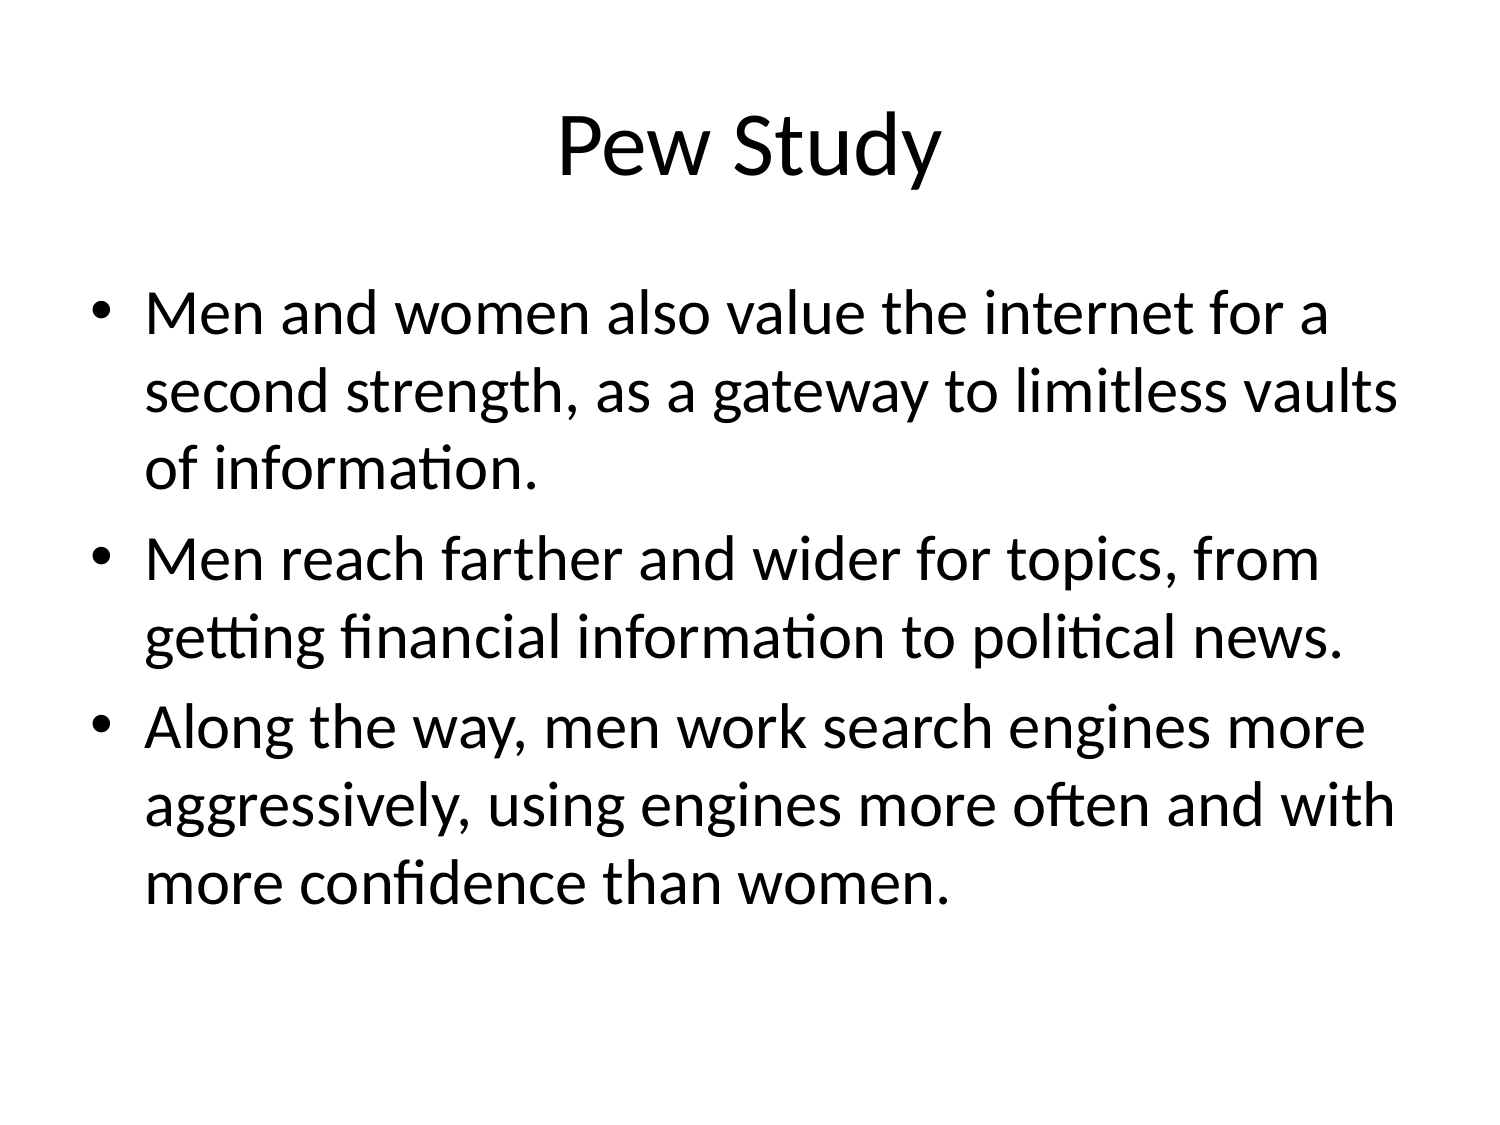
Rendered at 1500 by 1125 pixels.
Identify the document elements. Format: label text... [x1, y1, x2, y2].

title Pew Study [75, 45, 1425, 233]
list Men and women also value the internet for a second strength, as a gateway to limitless vaults of information. Men reach farther and wider for topics, from getting financial information to political news. Along the way, men work search engines more aggressively, using engines more often and with more confidence than women. [75, 262, 1425, 1005]
